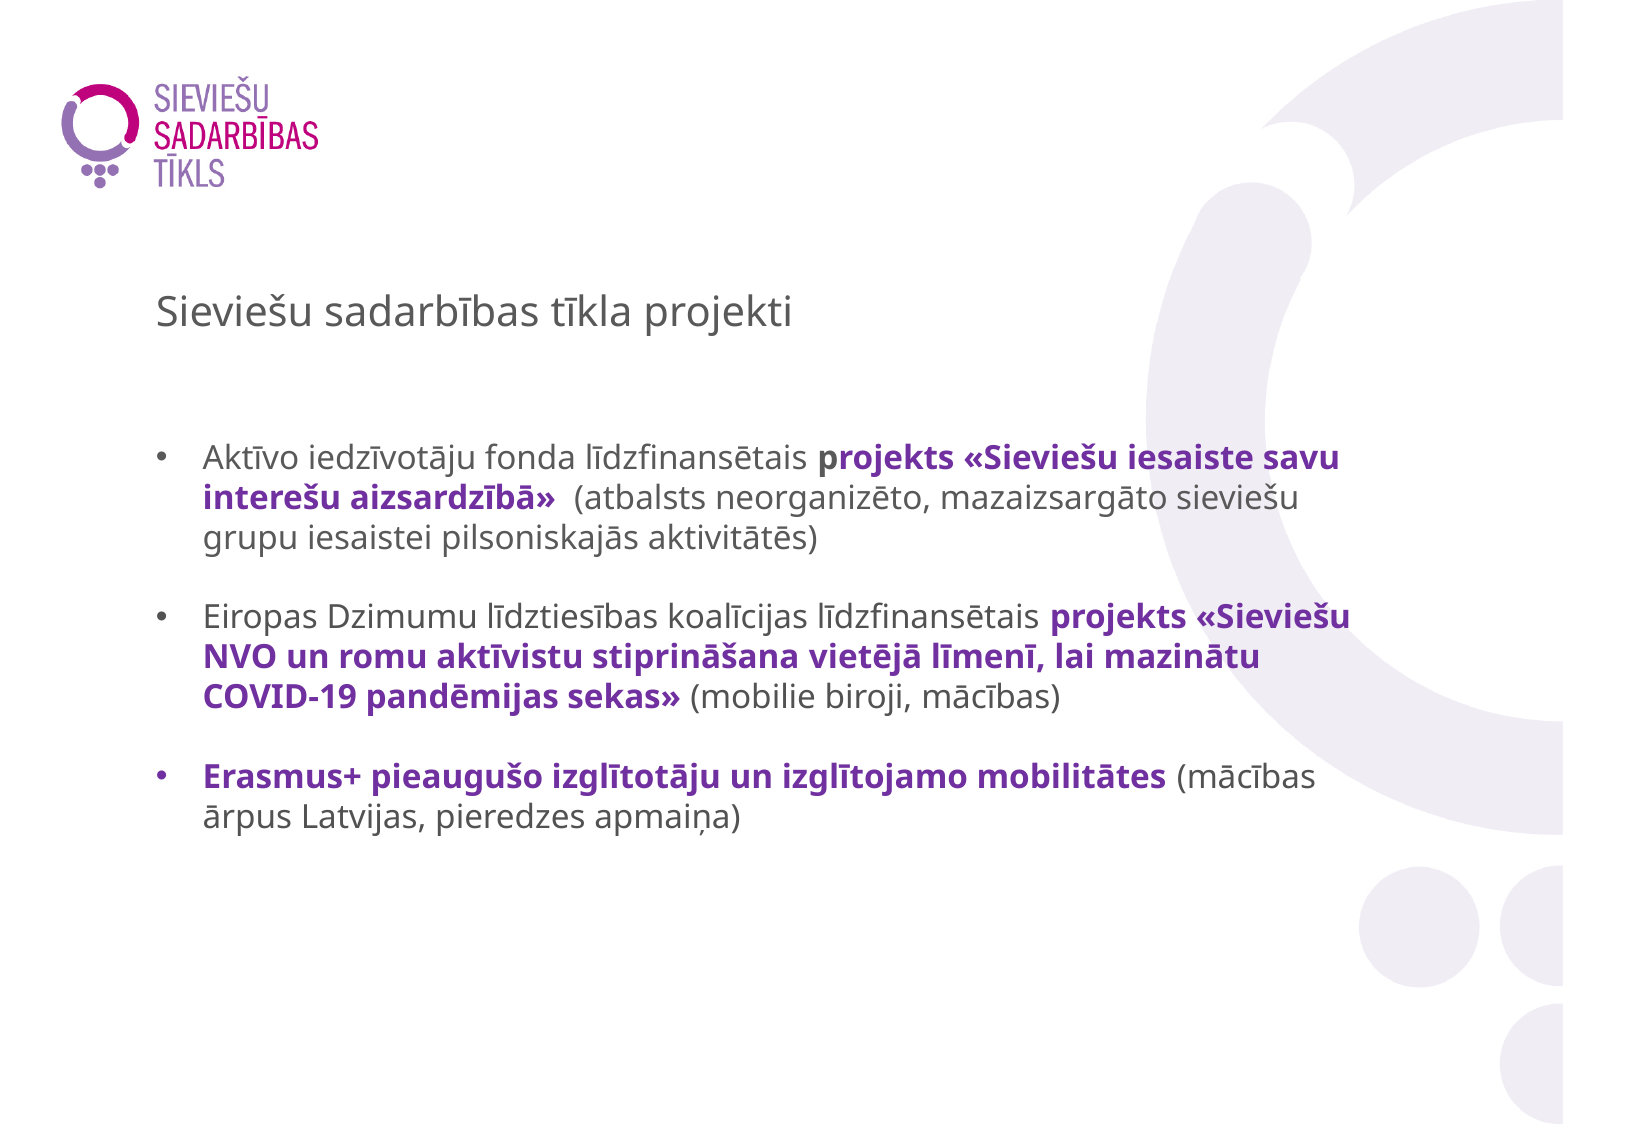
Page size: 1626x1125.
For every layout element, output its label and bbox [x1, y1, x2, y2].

list [0, 0, 1563, 1125]
